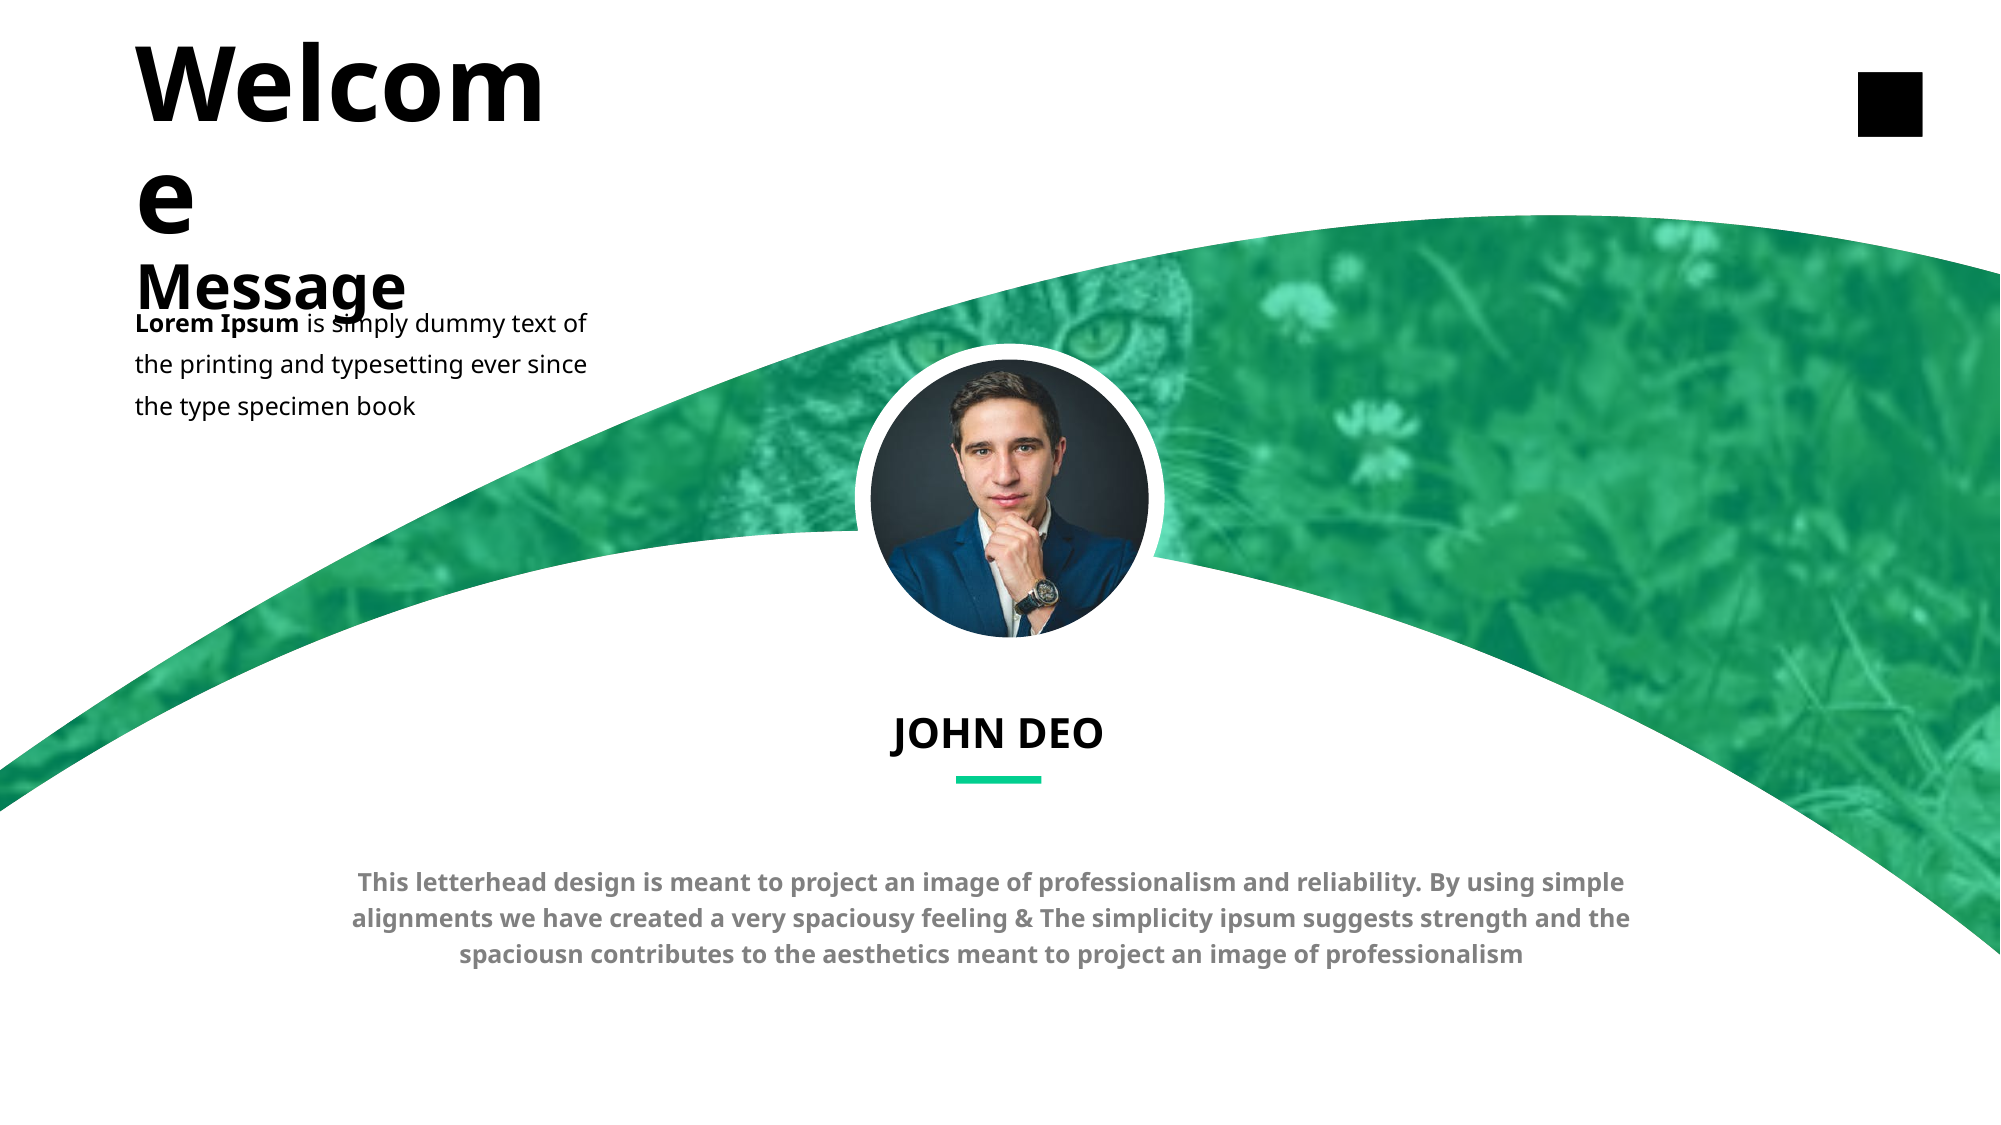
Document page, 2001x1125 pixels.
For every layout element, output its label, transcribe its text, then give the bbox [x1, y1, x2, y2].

title Welcome Message [120, 23, 607, 215]
text_box [1857, 130, 1924, 138]
text_box This letterhead design is meant to project an image of professionalism and reliability. By using simple alignments we have created a very spaciousy feeling & The simplicity ipsum suggests strength and the spaciousn contributes to the aesthetics meant to project an image of professionalism [274, 955, 1711, 976]
slide_number 2 [1854, 78, 1927, 130]
text_box [1857, 71, 1924, 78]
picture [0, 215, 2000, 955]
